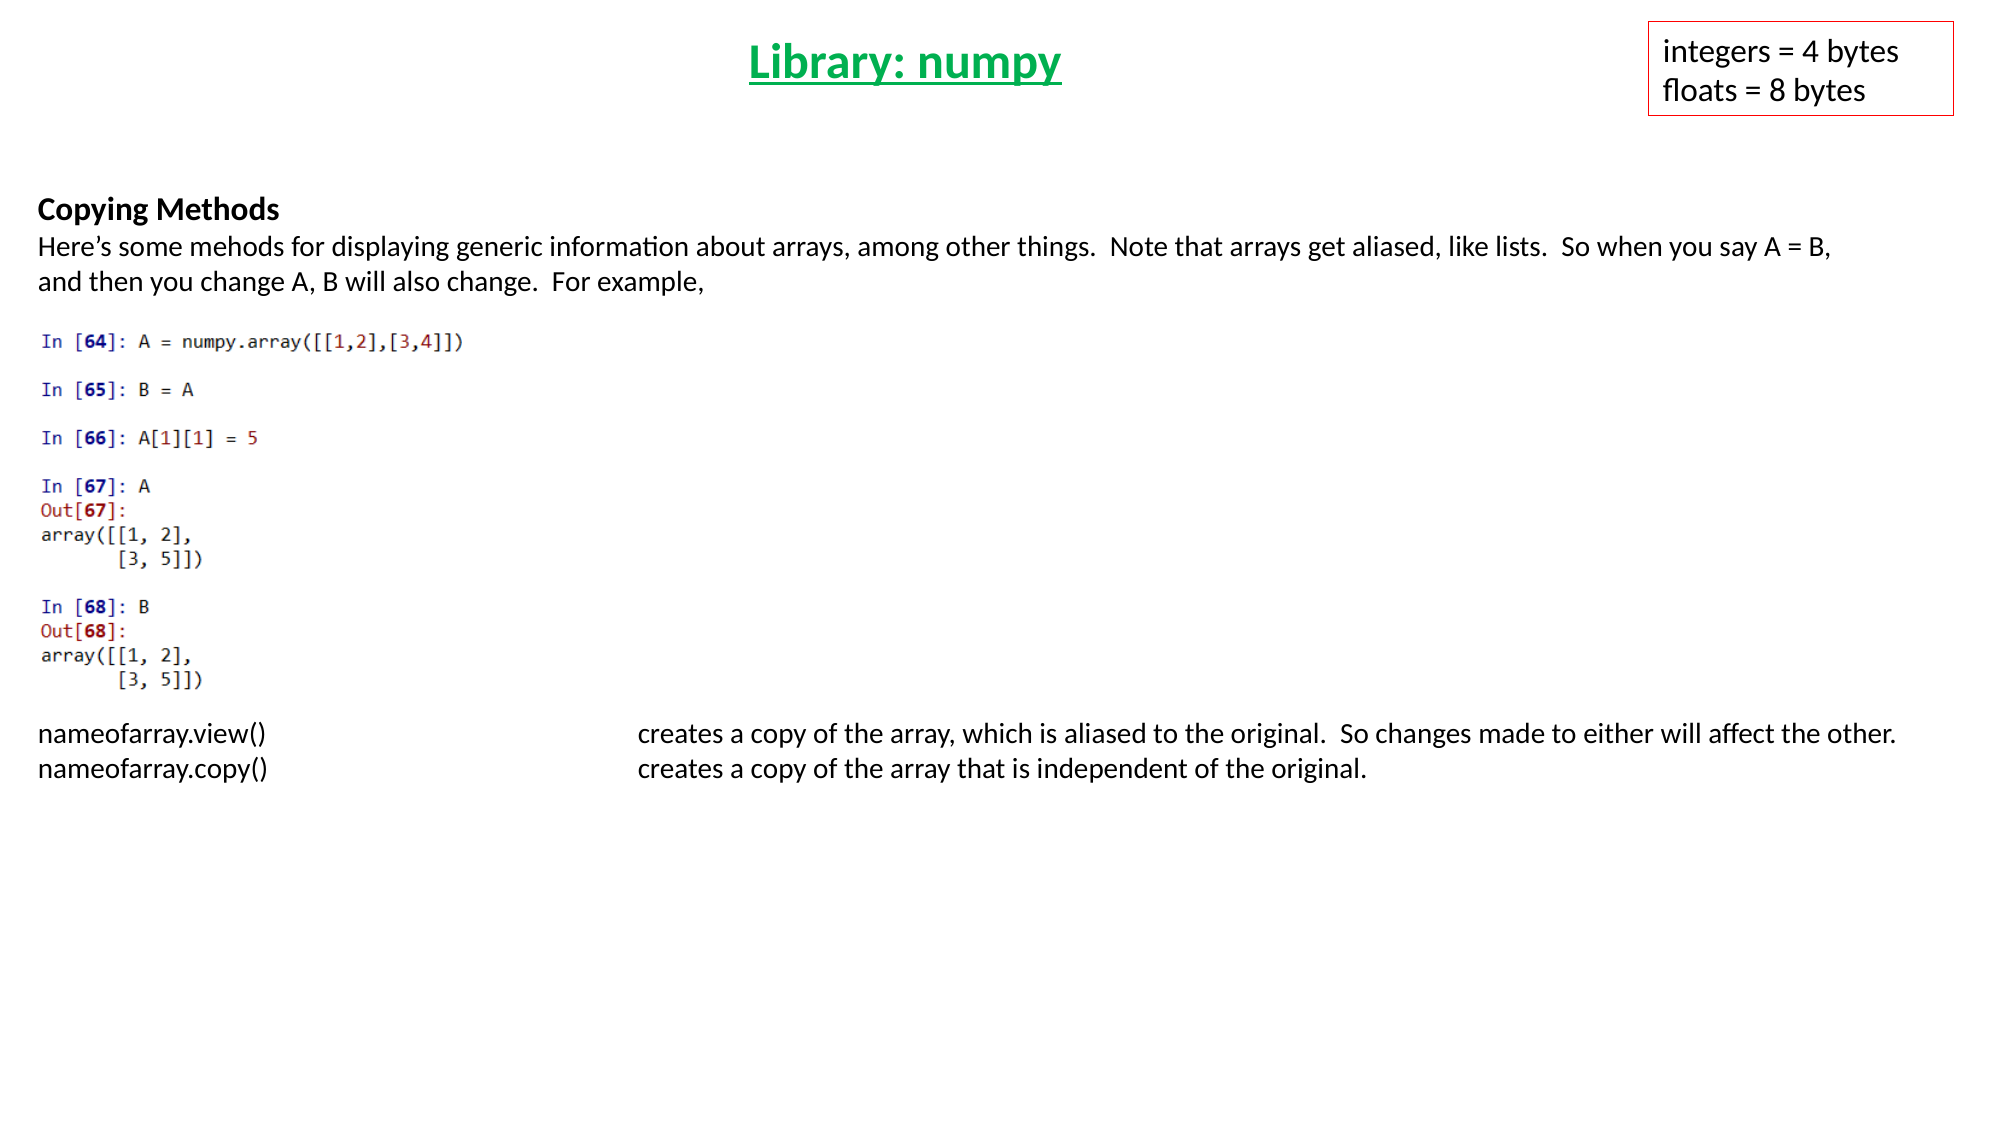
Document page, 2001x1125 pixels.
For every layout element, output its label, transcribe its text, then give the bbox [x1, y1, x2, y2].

text_box nameofarray.view() creates a copy of the array, which is aliased to the original. So changes made to either will affect the other. nameofarray.copy() creates a copy of the array that is independent of the original. [23, 707, 1954, 792]
text_box integers = 4 bytes floats = 8 bytes [1648, 21, 1954, 116]
text_box Library: numpy [734, 21, 1077, 97]
picture [35, 325, 468, 699]
text_box Copying Methods Here’s some mehods for displaying generic information about arrays, among other things. Note that arrays get aliased, like lists. So when you say A = B, and then you change A, B will also change. For example, [23, 179, 1886, 305]
